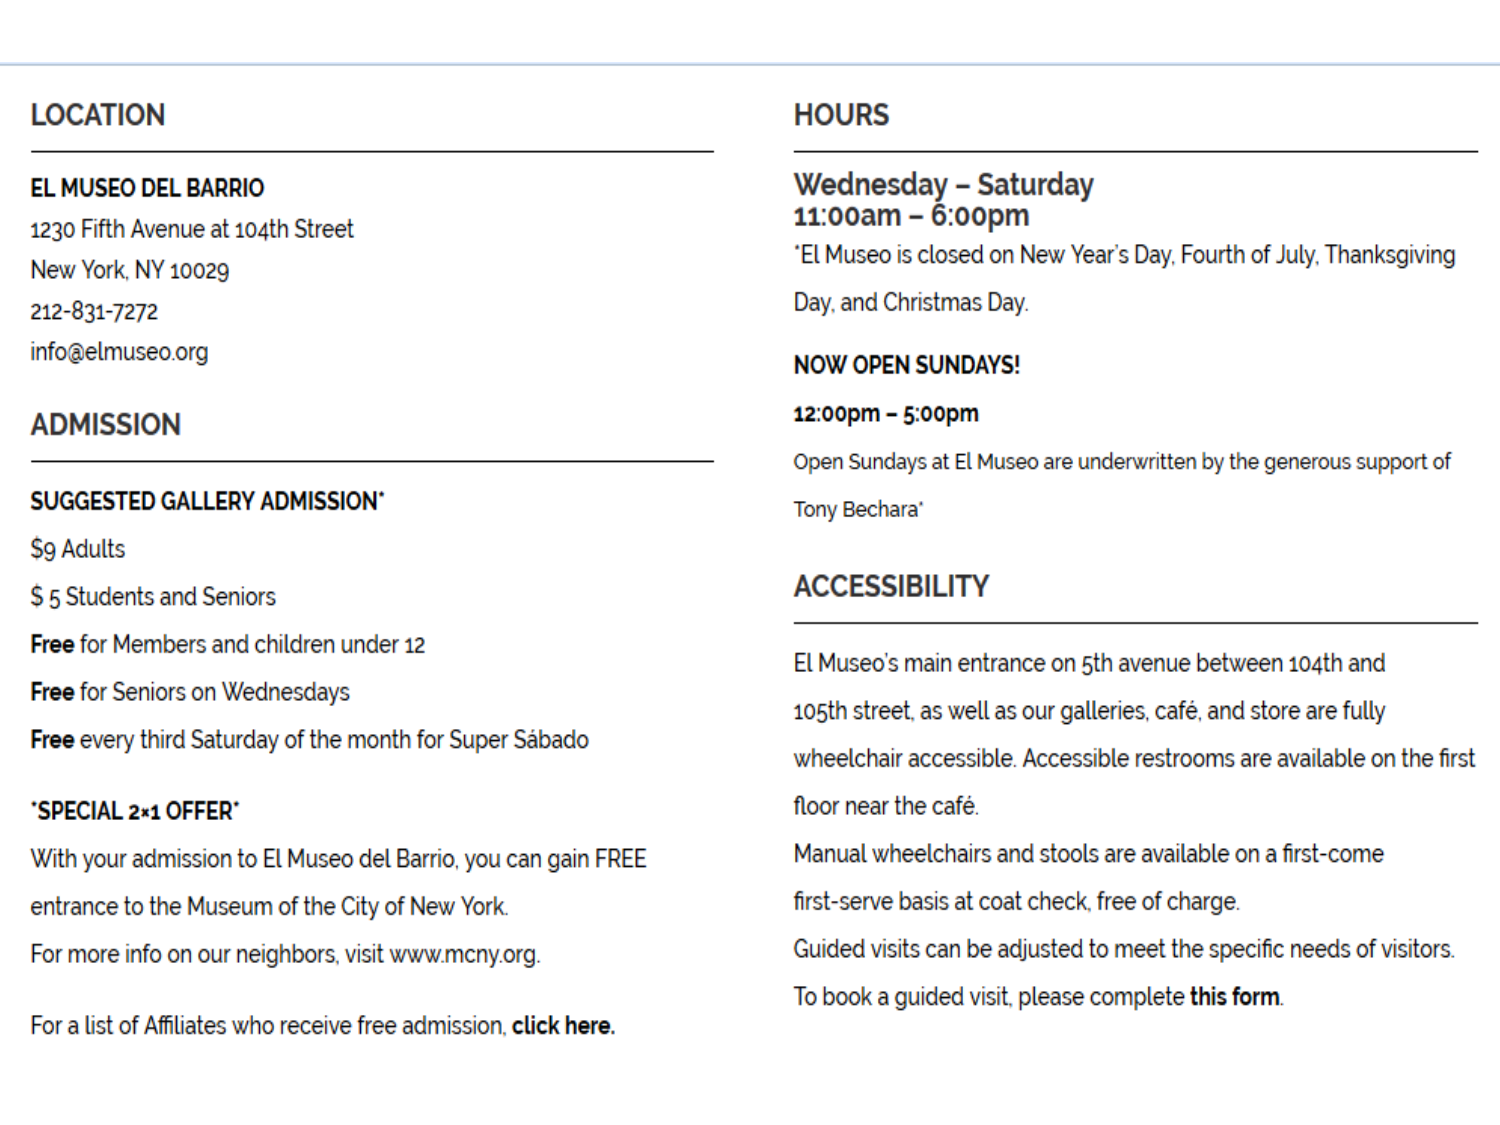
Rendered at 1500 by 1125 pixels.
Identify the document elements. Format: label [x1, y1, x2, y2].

picture [0, 62, 1500, 1051]
